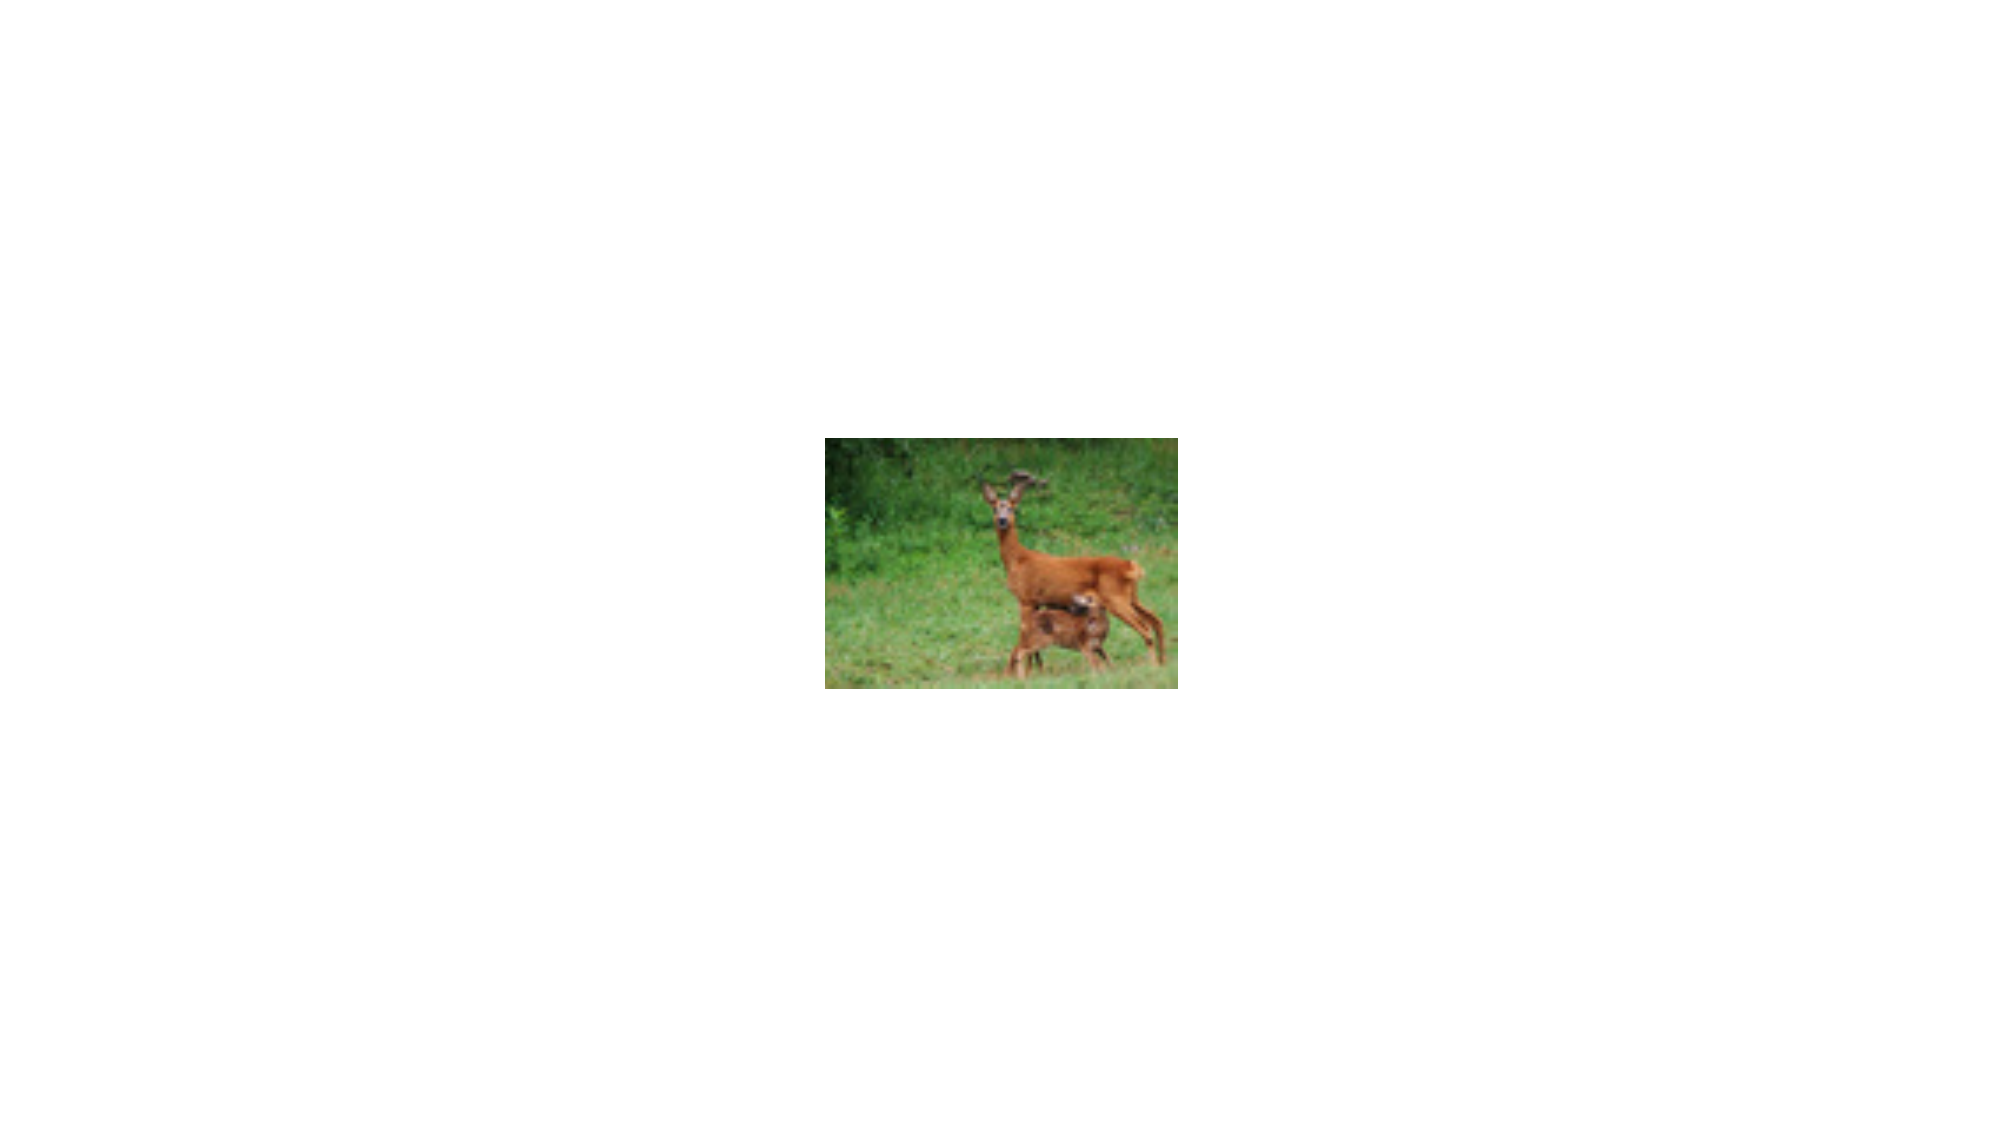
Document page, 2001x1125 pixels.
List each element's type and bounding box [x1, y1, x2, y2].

picture [825, 438, 1178, 689]
